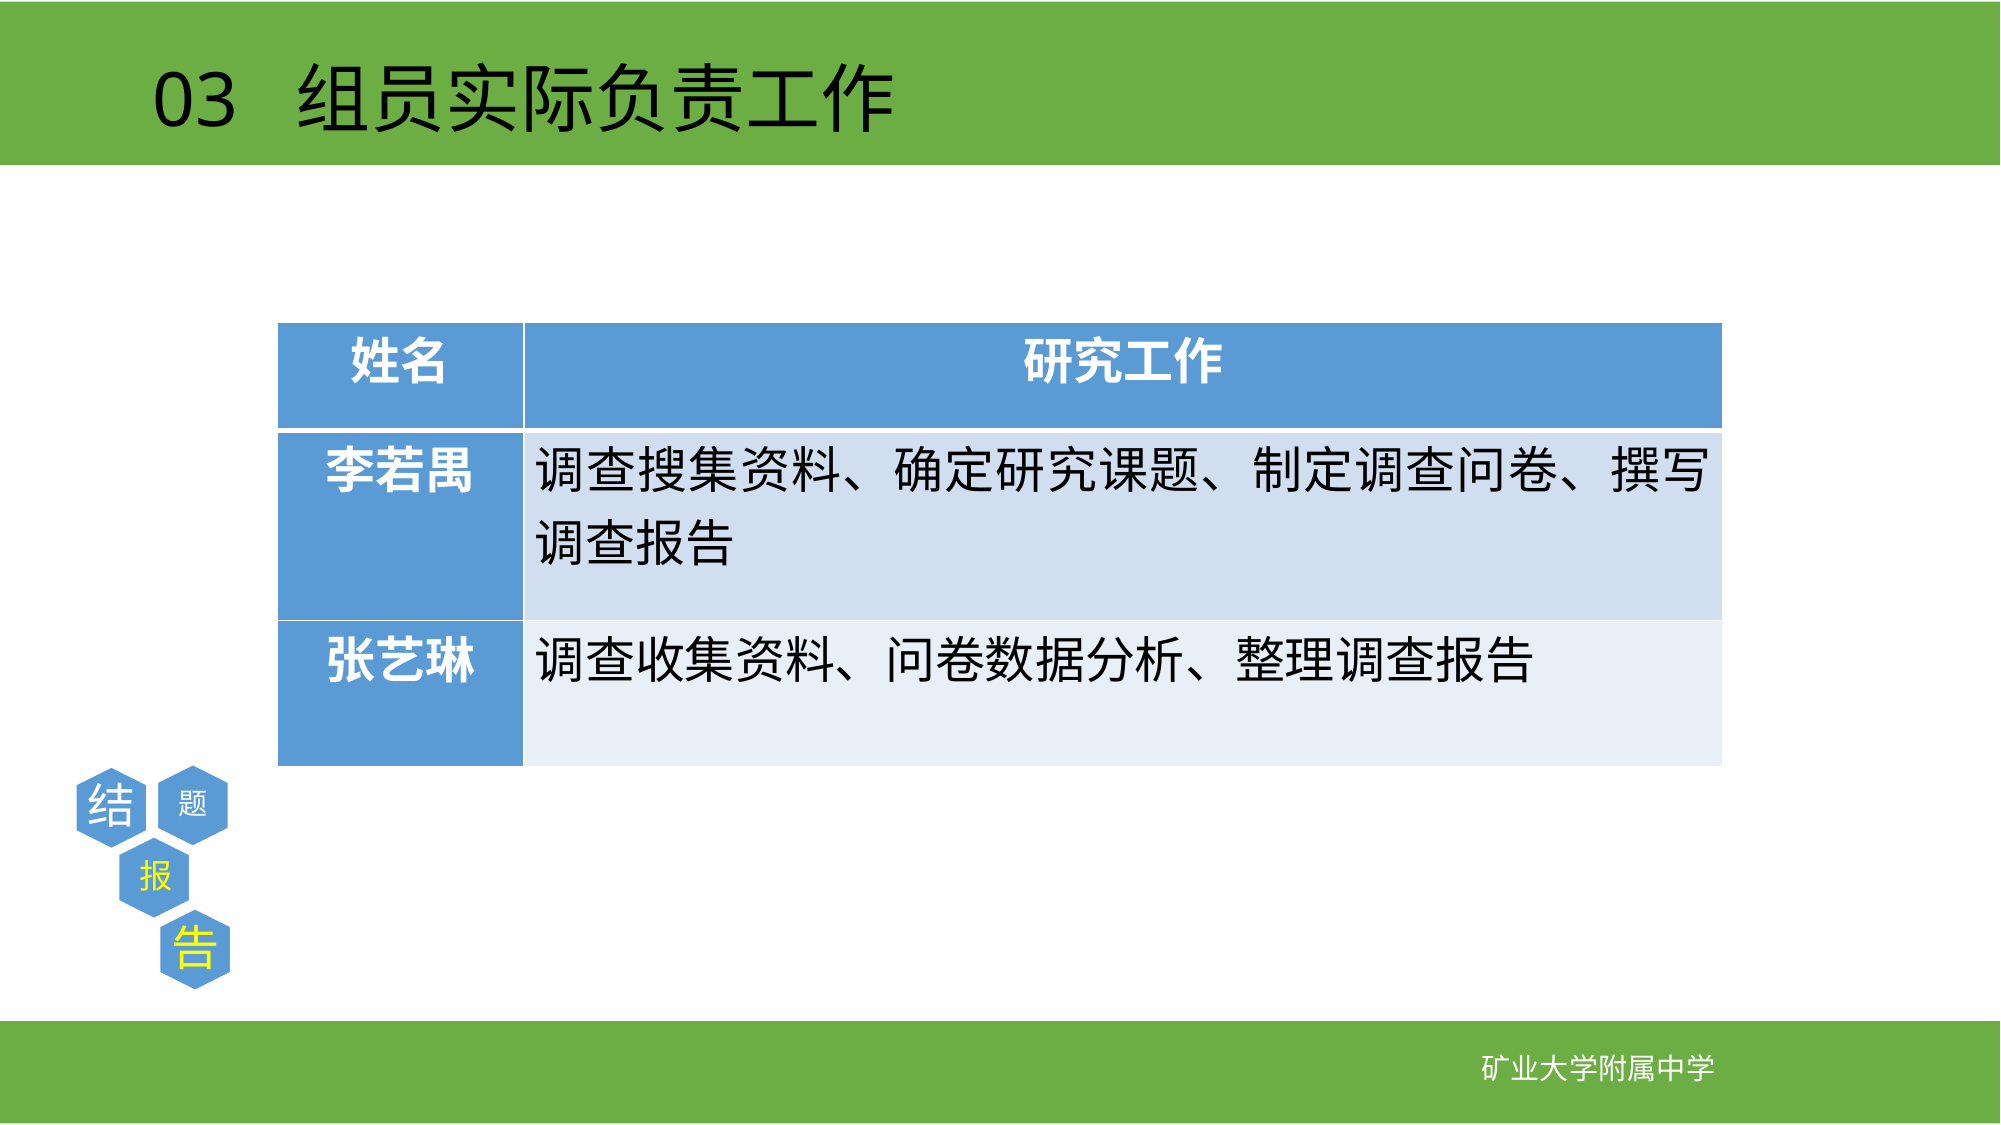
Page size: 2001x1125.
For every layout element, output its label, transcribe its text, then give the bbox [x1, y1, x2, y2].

table_cell 张艺琳 [278, 621, 523, 766]
table_header 姓名 [278, 323, 523, 428]
table_header 研究工作 [525, 323, 1722, 428]
table_cell 调查收集资料、问卷数据分析、整理调查报告 [525, 621, 1722, 766]
title 03 组员实际负责工作 [137, 50, 1863, 154]
table_cell 李若禺 [278, 433, 523, 620]
table_cell 调查搜集资料、确定研究课题、制定调查问卷、撰写调查报告 [525, 433, 1722, 620]
